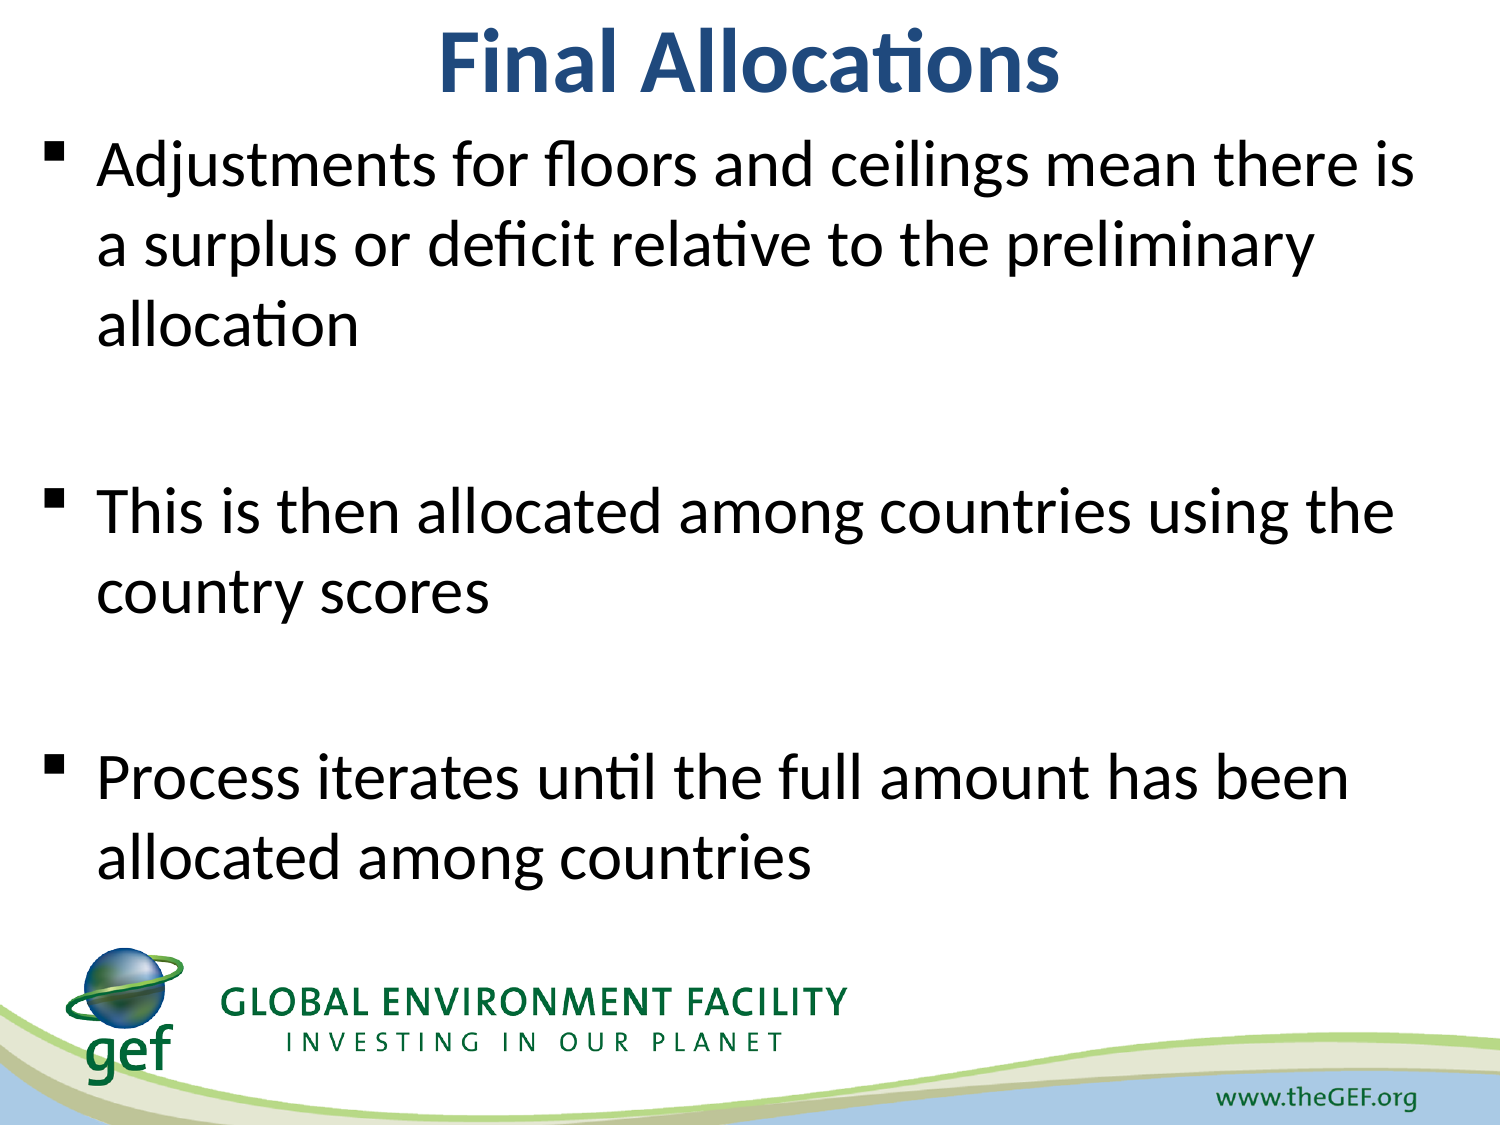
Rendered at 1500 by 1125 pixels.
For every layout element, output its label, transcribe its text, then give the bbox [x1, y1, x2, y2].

picture [0, 920, 1500, 1125]
list Adjustments for floors and ceilings mean there is a surplus or deficit relative to the preliminary allocation This is then allocated among countries using the country scores Process iterates until the full amount has been allocated among countries [24, 112, 1476, 976]
title Final Allocations [74, 0, 1426, 112]
